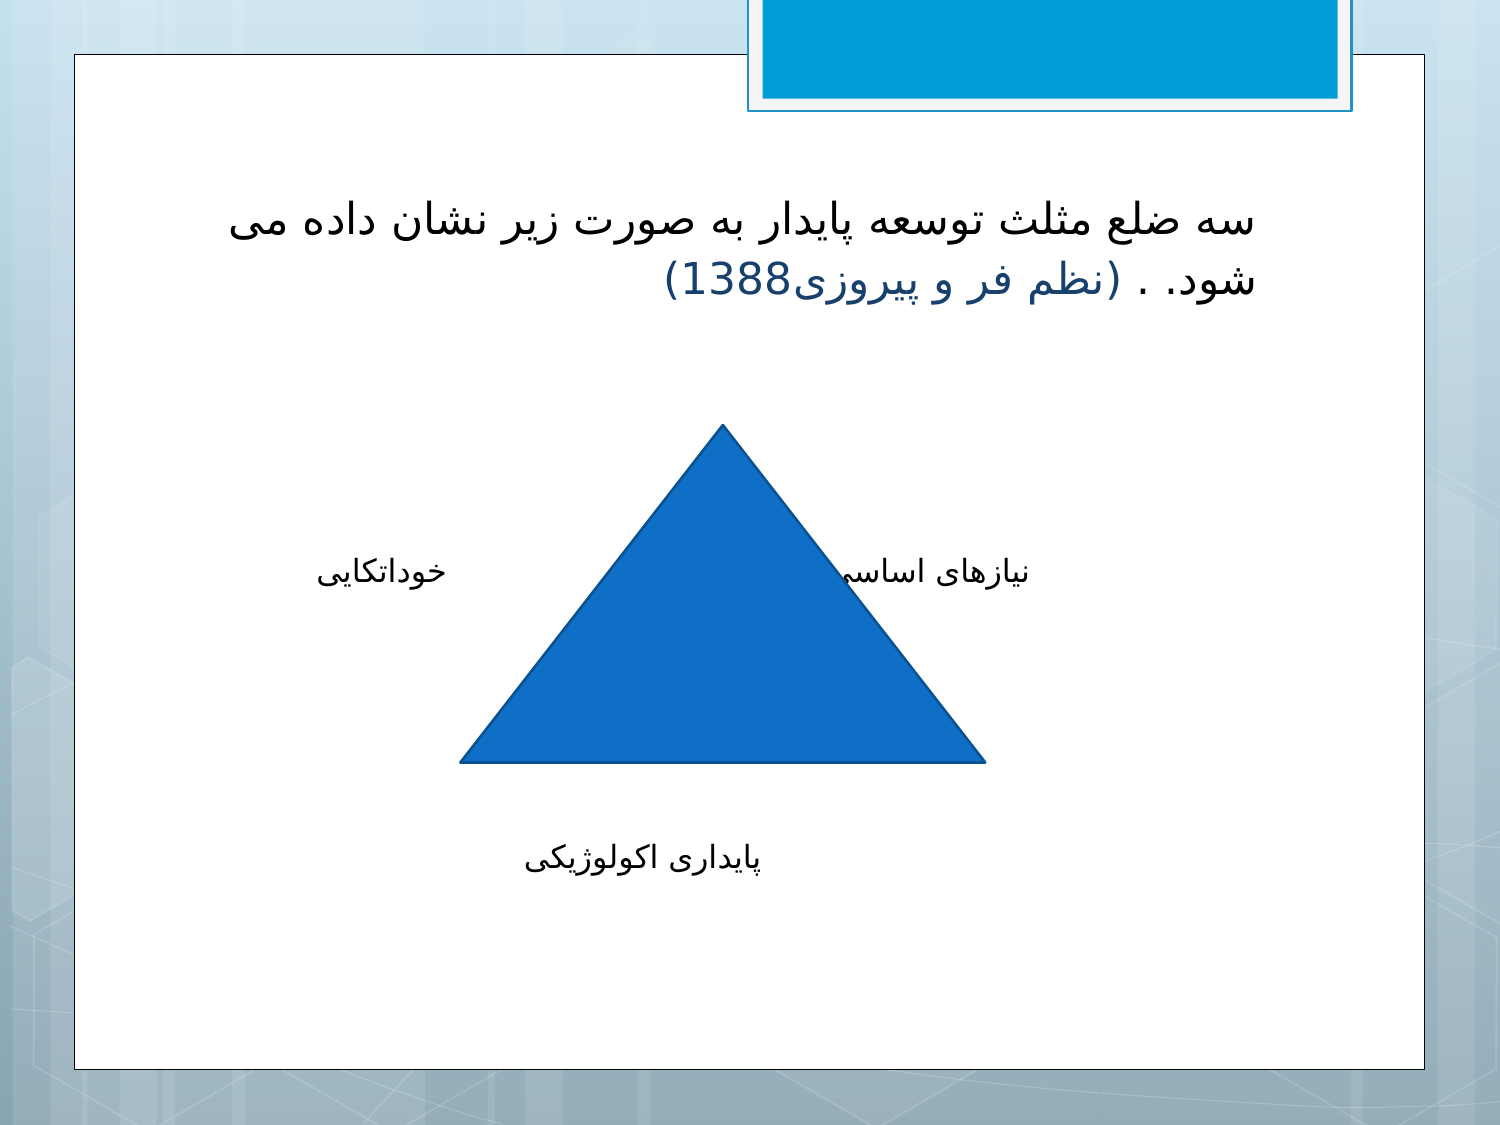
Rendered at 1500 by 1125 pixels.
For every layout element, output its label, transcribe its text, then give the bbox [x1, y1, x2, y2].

text_box [459, 423, 987, 764]
list نیازهای اساسی خوداتکایی پایداری اکولوژیکی [171, 379, 1225, 953]
list سه ضلع مثلث توسعه پایدار به صورت زیر نشان داده می شود. . (نظم فر و پیروزی1388) [172, 174, 1273, 313]
